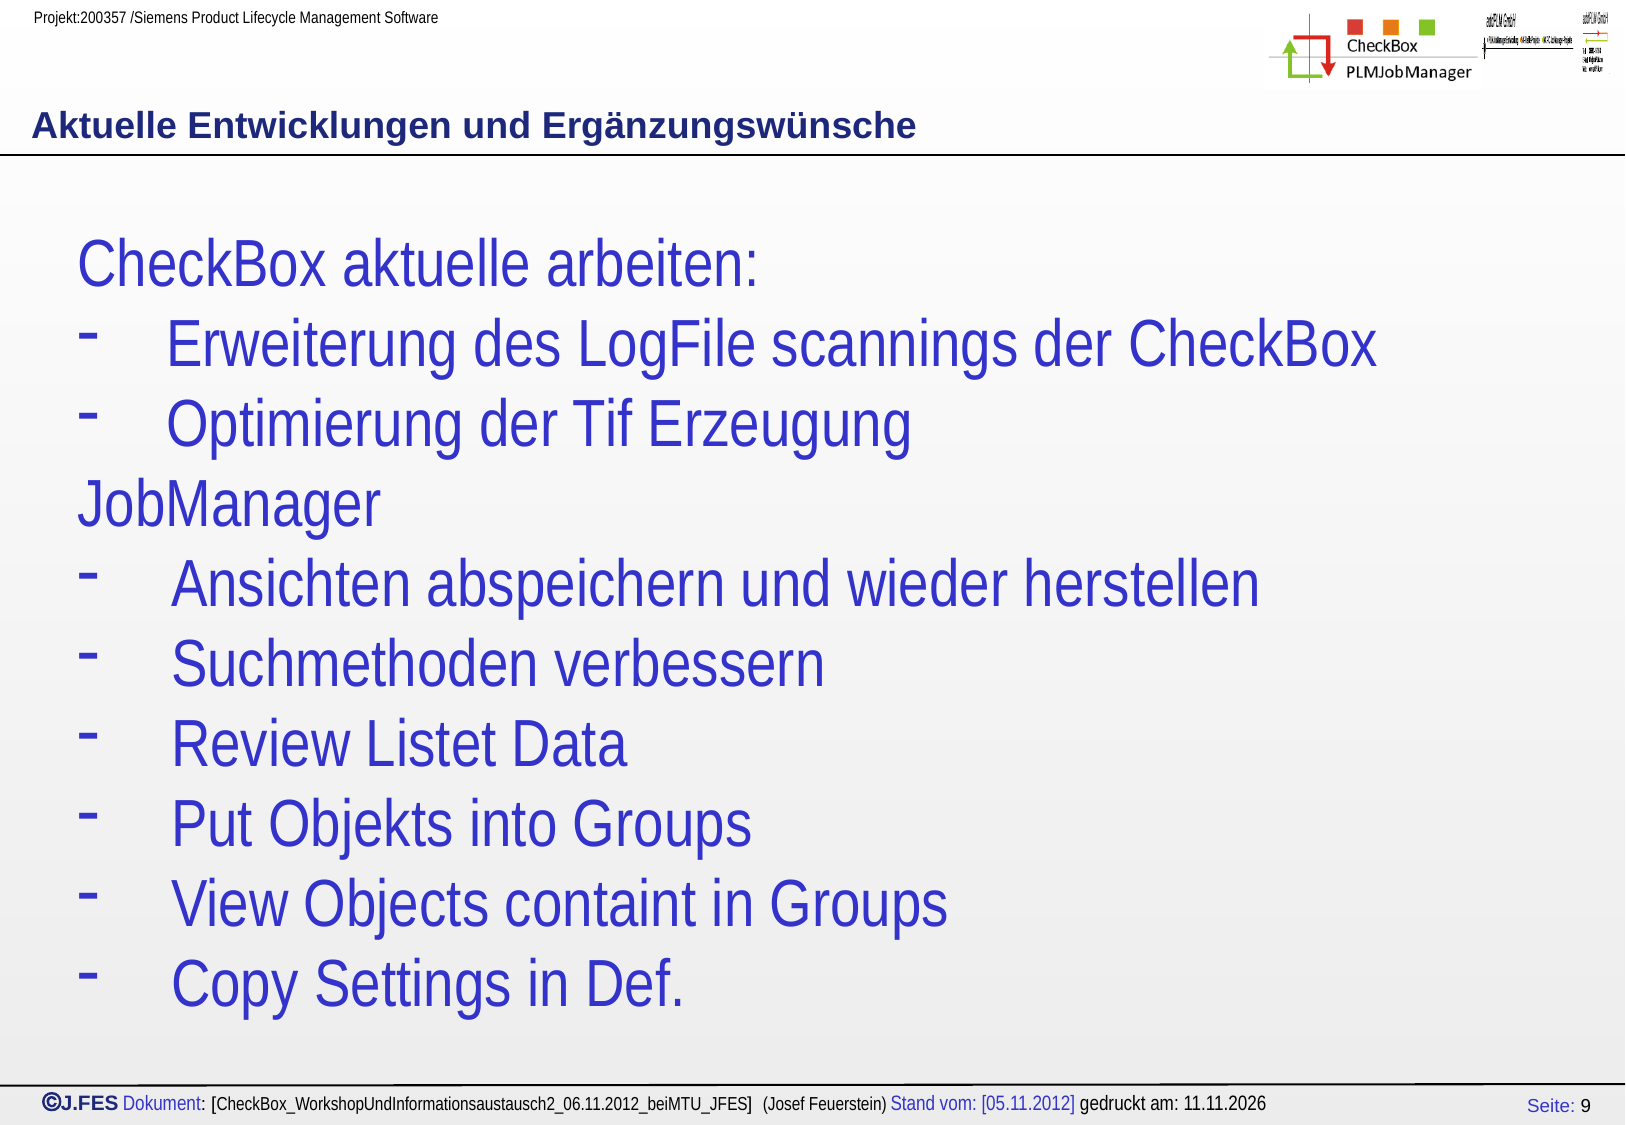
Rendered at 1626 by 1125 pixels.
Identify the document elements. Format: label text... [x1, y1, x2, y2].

picture [1263, 10, 1482, 73]
title Aktuelle Entwicklungen und Ergänzungswünsche [30, 73, 1600, 138]
text_box CheckBox aktuelle arbeiten: Erweiterung des LogFile scannings der CheckBox Optimierung der Tif Erzeugung JobManager Ansichten abspeichern und wieder herstellen Suchmethoden verbessern Review Listet Data Put Objekts into Groups View Objects containt in Groups Copy Settings in Def. [62, 212, 1515, 1027]
